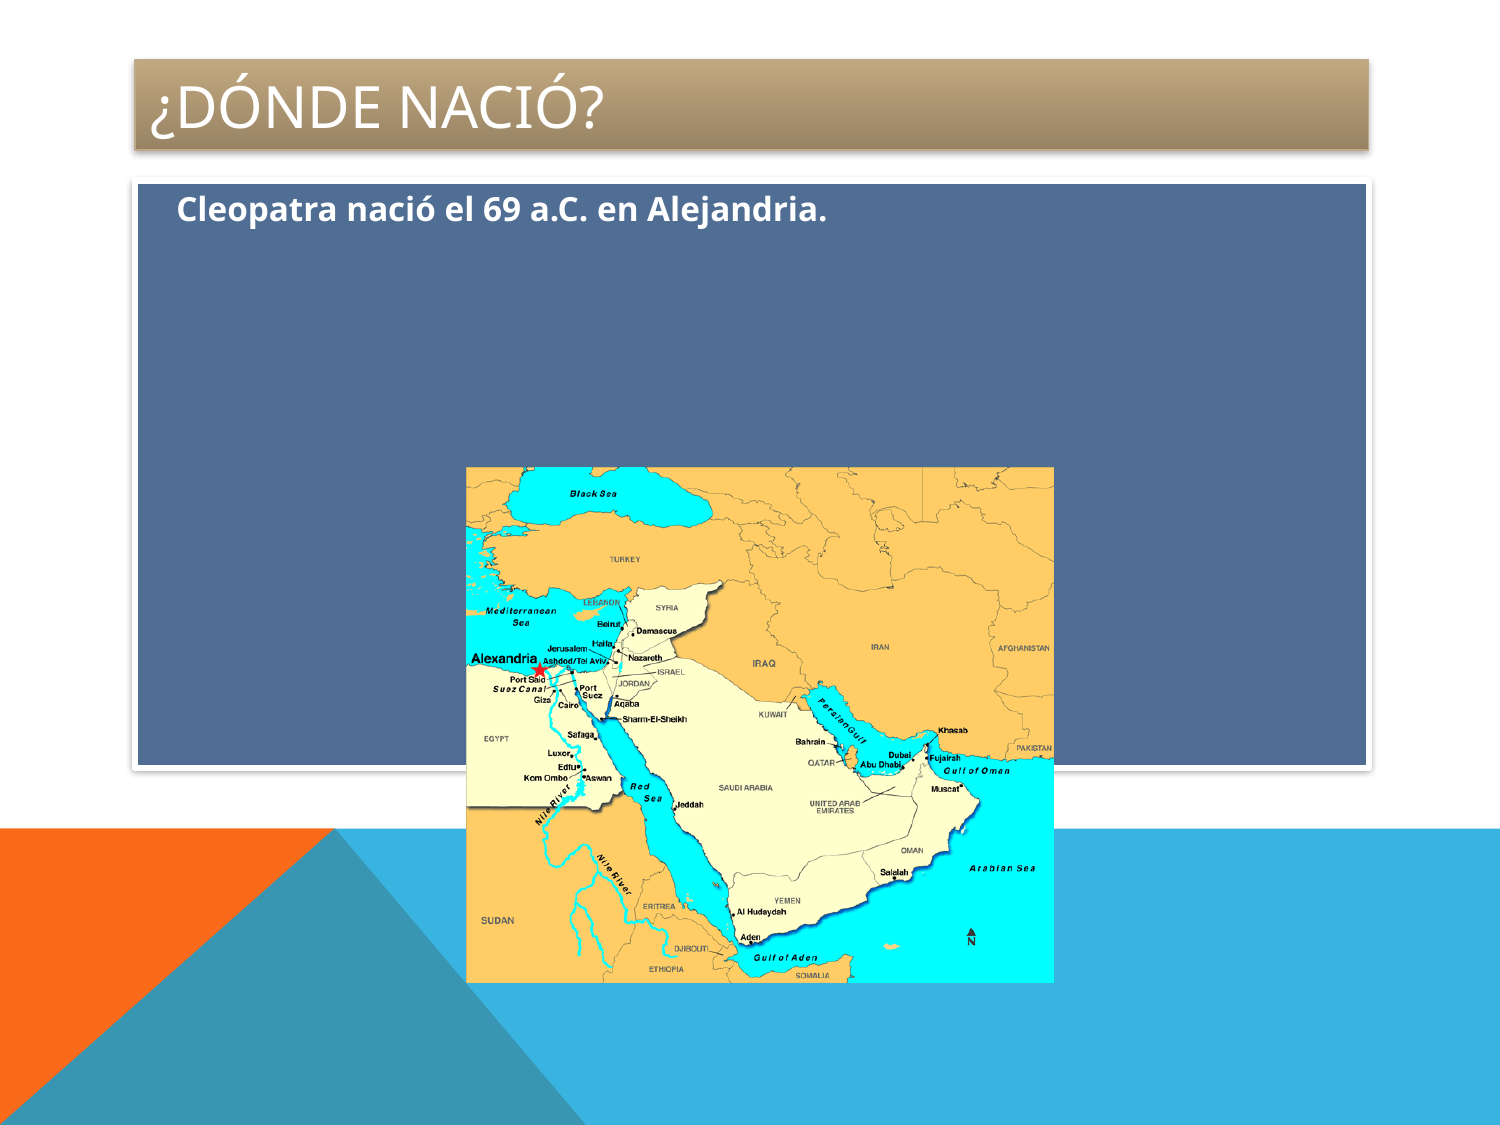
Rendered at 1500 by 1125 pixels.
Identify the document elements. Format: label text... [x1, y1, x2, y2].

list Cleopatra nació el 69 a.C. en Alejandria. [132, 177, 1372, 771]
title ¿Dónde nació? [134, 59, 1369, 151]
picture [466, 467, 1054, 983]
